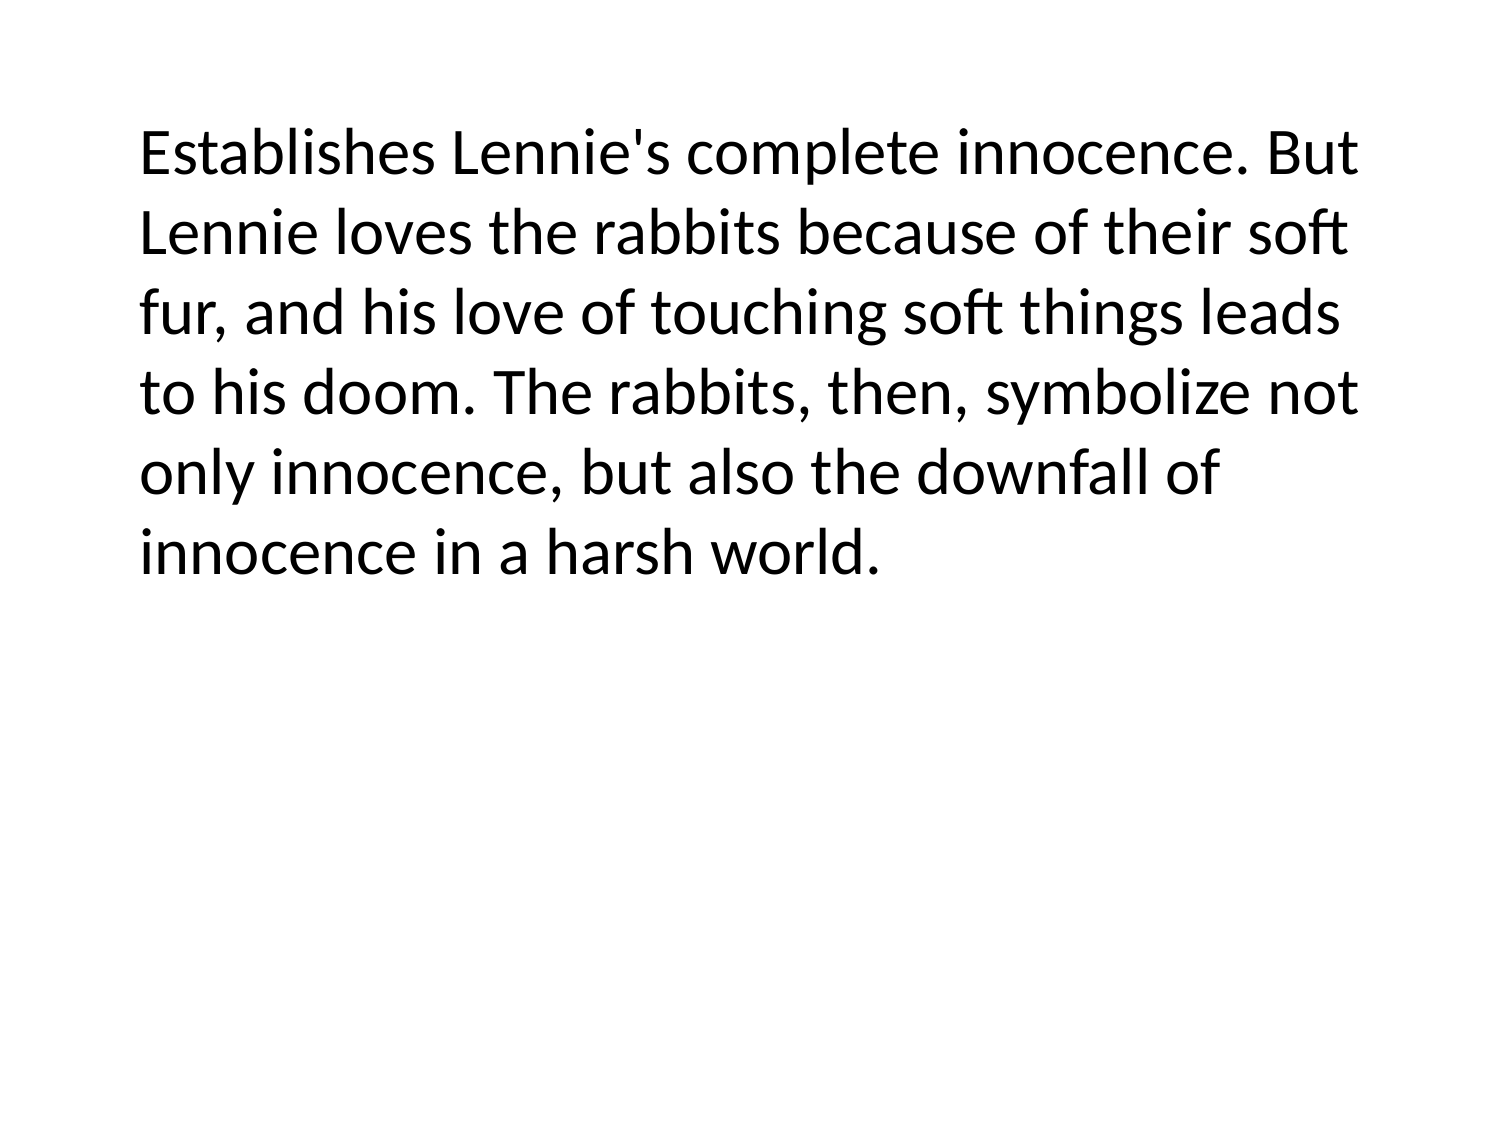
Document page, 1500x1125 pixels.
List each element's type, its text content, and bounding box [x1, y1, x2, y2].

text_box Establishes Lennie's complete innocence. But Lennie loves the rabbits because of their soft fur, and his love of touching soft things leads to his doom. The rabbits, then, symbolize not only innocence, but also the downfall of innocence in a harsh world. [124, 100, 1388, 596]
